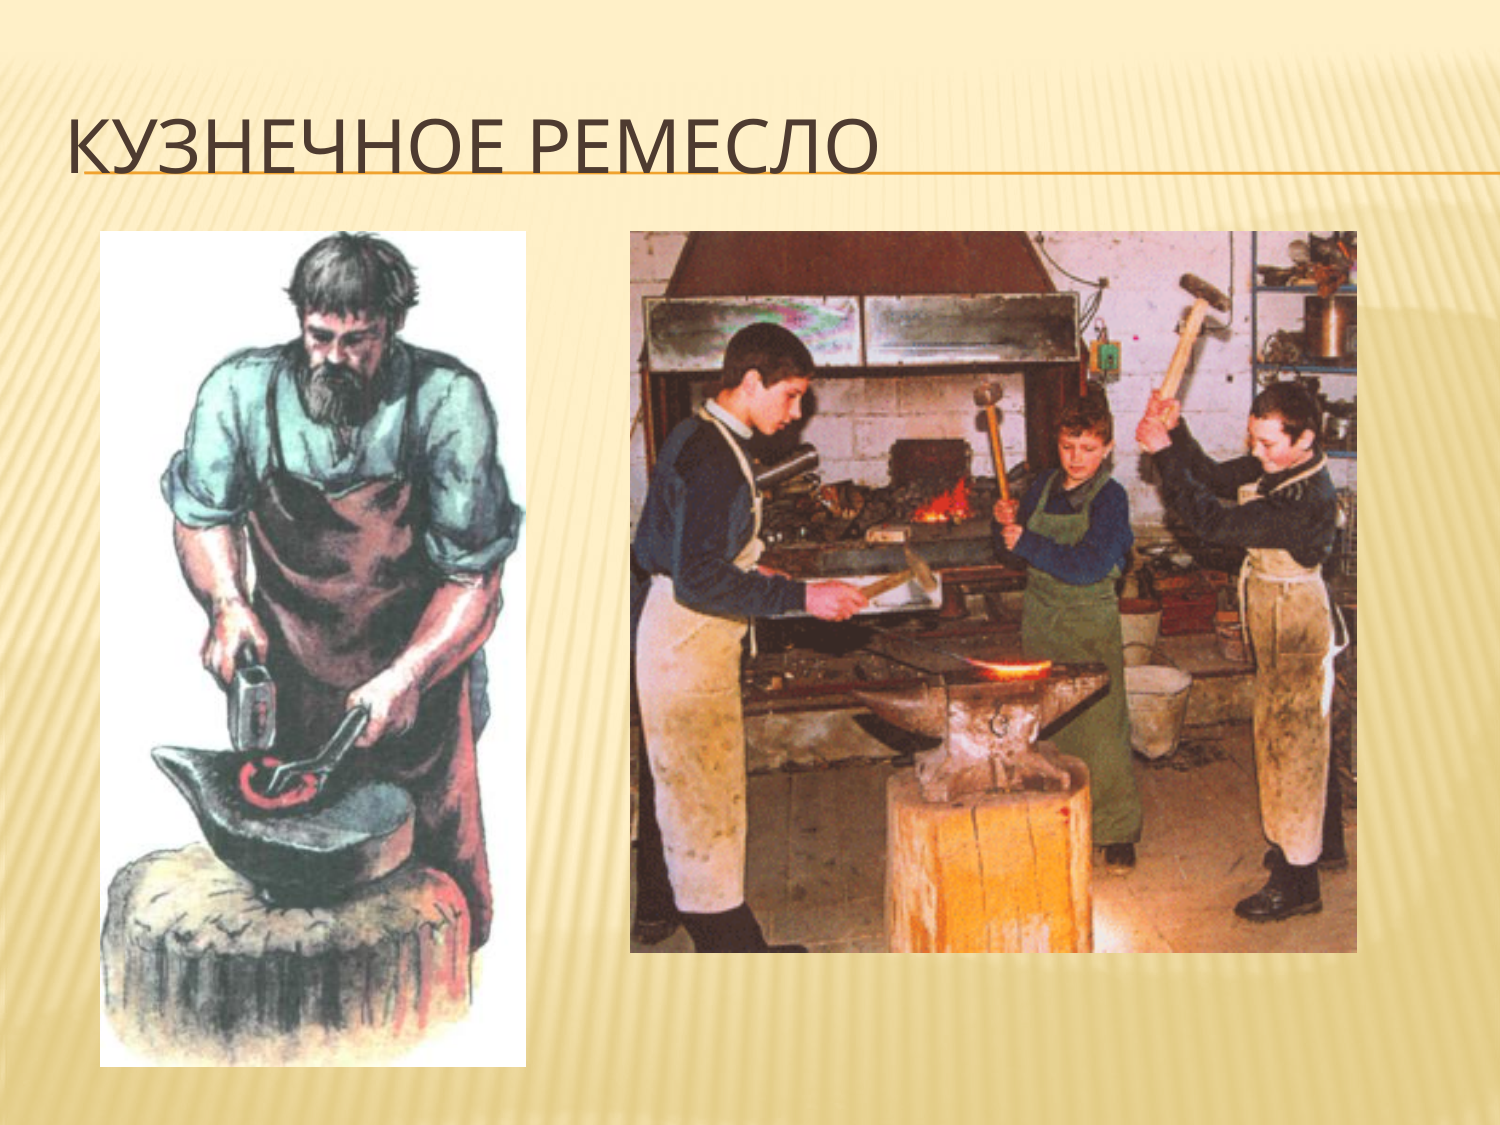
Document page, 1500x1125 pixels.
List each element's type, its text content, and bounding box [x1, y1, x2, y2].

title Кузнечное ремесло [50, 75, 1475, 213]
picture [630, 231, 1357, 953]
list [100, 231, 526, 1067]
